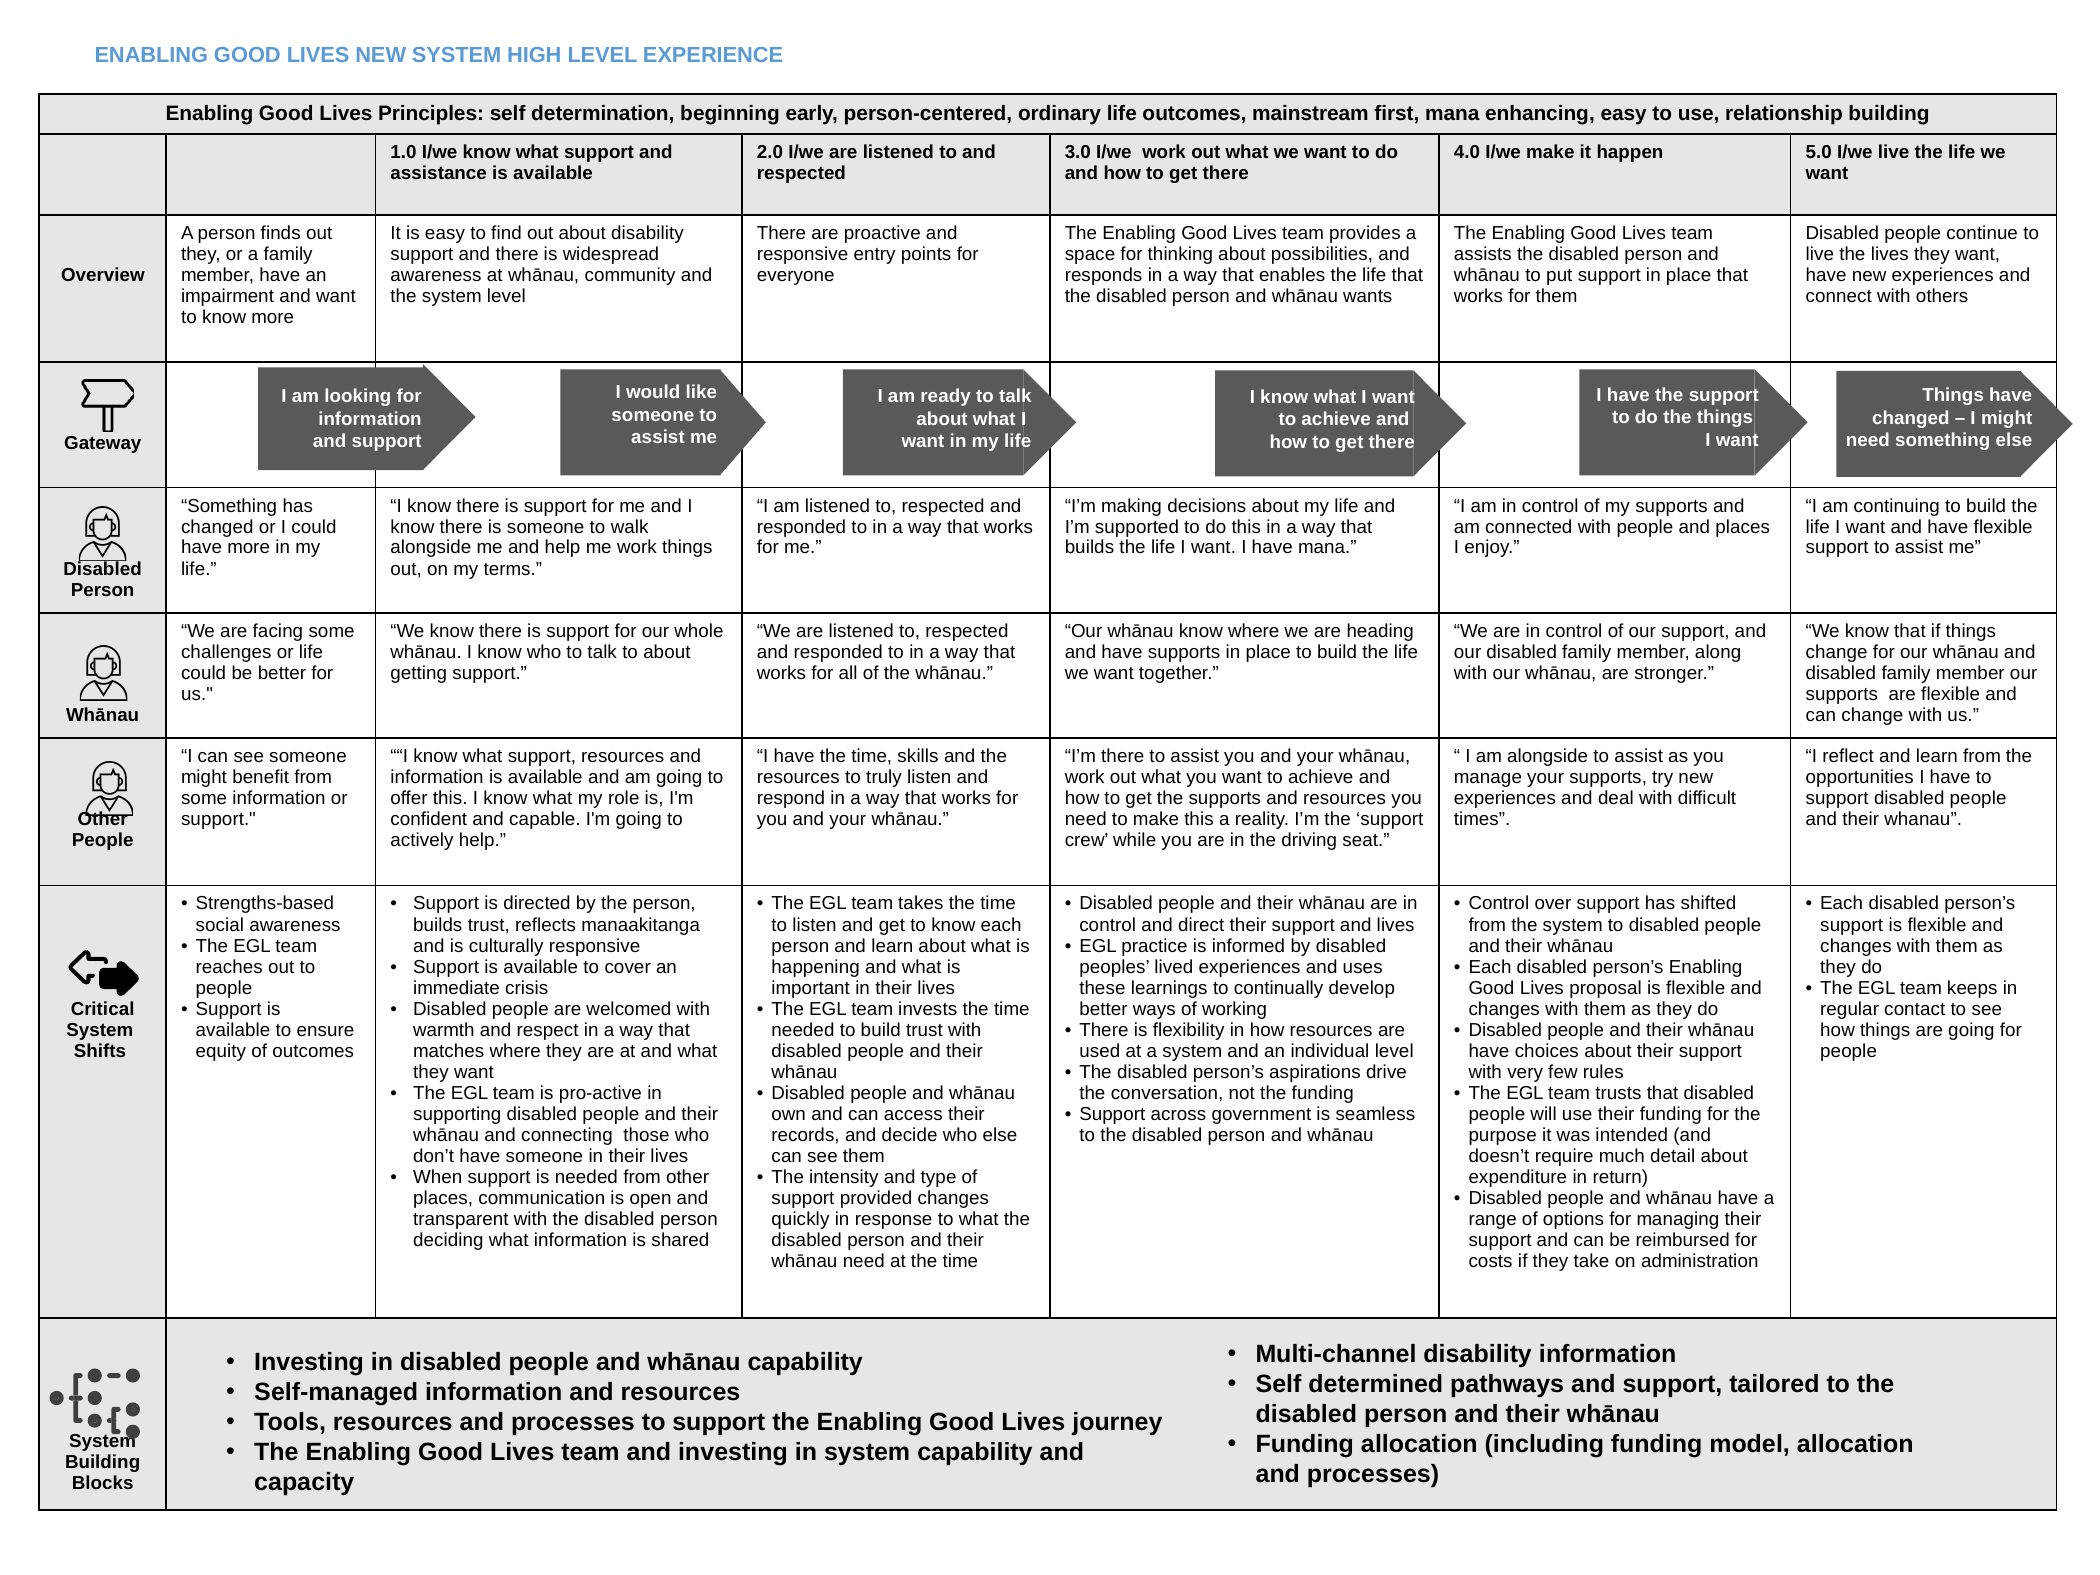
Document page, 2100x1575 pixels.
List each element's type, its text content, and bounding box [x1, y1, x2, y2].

picture [79, 645, 128, 701]
text_box [1412, 385, 1468, 479]
table_cell “I am continuing to build the life I want and have flexible support to assist me” [1791, 488, 2056, 612]
table_cell Disabled people and their whānau are in control and direct their support and lives EGL practice is informed by disabled peoples’ lived experiences and uses these learnings to continually develop better ways of working There is flexibility in how resources are used at a system and an individual level The disabled person’s aspirations drive the conversation, not the funding Support across government is seamless to the disabled person and whānau [1051, 886, 1438, 1317]
text_box [257, 459, 425, 471]
table_cell [1791, 424, 2056, 487]
text_box [1022, 459, 1042, 478]
table_cell Control over support has shifted from the system to disabled people and their whānau Each disabled person’s Enabling Good Lives proposal is flexible and changes with them as they do Disabled people and their whānau have choices about their support with very few rules The EGL team trusts that disabled people will use their funding for the purpose it was intended (and doesn’t require much detail about expenditure in return) Disabled people and whānau have a range of options for managing their support and can be reimbursed for costs if they take on administration [1440, 886, 1790, 1317]
text_box [257, 366, 425, 376]
table_cell Critical System Shifts [40, 886, 165, 1317]
table_cell [1791, 363, 2056, 421]
table_cell There are proactive and responsive entry points for everyone [743, 216, 1049, 361]
text_box [559, 455, 721, 476]
table_cell The Enabling Good Lives team provides a space for thinking about possibilities, and responds in a way that enables the life that the disabled person and whānau wants [1051, 216, 1438, 361]
text_box I am looking for information and support [213, 376, 437, 459]
table_cell “ I am alongside to assist as you manage your supports, try new experiences and deal with difficult times”. [1440, 739, 1790, 885]
text_box [1654, 261, 1685, 331]
table_cell “Something has changed or I could have more in my life.” [167, 488, 375, 612]
text_box [1578, 458, 1756, 476]
table_cell Disabled Person [40, 488, 165, 612]
table_cell “I have the time, skills and the resources to truly listen and respond in a way that works for you and your whānau.” [743, 739, 1049, 885]
text_box I would like someone to assist me [555, 372, 732, 455]
table_cell “I am in control of my supports and am connected with people and places I enjoy.” [1440, 488, 1790, 612]
table_cell System Building Blocks [40, 1319, 165, 1509]
table_cell Support is directed by the person, builds trust, reflects manaakitanga and is culturally responsive Support is available to cover an immediate crisis Disabled people are welcomed with warmth and respect in a way that matches where they are at and what they want The EGL team is pro-active in supporting disabled people and their whānau and connecting those who don’t have someone in their lives When support is needed from other places, communication is open and transparent with the disabled person deciding what information is shared [376, 886, 741, 1317]
table_cell 3.0 I/we work out what we want to do and how to get there [1051, 135, 1438, 214]
table_cell Overview [40, 216, 165, 361]
table_cell [40, 135, 165, 214]
text_box [2047, 396, 2075, 452]
table_cell “We are in control of our support, and our disabled family member, along with our whānau, are stronger.” [1440, 614, 1790, 737]
table_cell 4.0 I/we make it happen [1440, 135, 1790, 214]
table_cell 1.0 I/we know what support and assistance is available [376, 135, 741, 214]
table_cell Other People [40, 739, 165, 885]
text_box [68, 949, 140, 996]
text_box [1214, 369, 1414, 477]
text_box [1578, 368, 1756, 374]
table_cell Whānau [40, 614, 165, 737]
text_box [1753, 387, 1809, 478]
text_box I know what I want to achieve and how to get there [1217, 377, 1430, 460]
text_box Investing in disabled people and whānau capability Self-managed information and resources Tools, resources and processes to support the Enabling Good Lives journey The Enabling Good Lives team and investing in system capability and capacity [209, 1338, 1185, 1503]
table_cell Disabled people continue to live the lives they want, have new experiences and connect with others [1791, 216, 2056, 361]
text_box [49, 1368, 140, 1439]
table_cell “We are listened to, respected and responded to in a way that works for all of the whānau.” [743, 614, 1049, 737]
table_cell A person finds out they, or a family member, have an impairment and want to know more [167, 216, 375, 361]
table_cell 2.0 I/we are listened to and respected [743, 135, 1049, 214]
text_box [421, 361, 478, 458]
text_box I have the support to do the things I want [1573, 374, 1774, 458]
text_box [2022, 458, 2041, 477]
text_box [1835, 370, 2022, 375]
table_cell It is easy to find out about disability support and there is widespread awareness at whānau, community and the system level [376, 216, 741, 361]
text_box [1047, 391, 1078, 454]
table_cell “Our whānau know where we are heading and have supports in place to build the life we want together.” [1051, 614, 1438, 737]
table_cell The Enabling Good Lives team assists the disabled person and whānau to put support in place that works for them [1440, 216, 1790, 361]
table_cell “We are facing some challenges or life could be better for us." [167, 614, 375, 737]
table_cell “We know there is support for our whole whānau. I know who to talk to about getting support.” [376, 614, 741, 737]
picture [85, 761, 133, 816]
picture [81, 379, 134, 432]
text_box Things have changed – I might need something else [1809, 375, 2047, 458]
text_box [1412, 367, 1422, 377]
text_box [718, 381, 768, 479]
table_cell ““I know what support, resources and information is available and am going to offer this. I know what my role is, I'm confident and capable. I'm going to actively help.” [376, 739, 741, 885]
table_header Enabling Good Lives Principles: self determination, beginning early, person-centered, ordinary life outcomes, mainstream first, mana enhancing, easy to use, relationship building [40, 95, 2056, 133]
text_box I am ready to talk about what I want in my life [836, 376, 1047, 459]
table_cell Each disabled person’s support is flexible and changes with them as they do The EGL team keeps in regular contact to see how things are going for people [1791, 886, 2056, 1317]
picture [78, 506, 127, 561]
table_cell “We know that if things change for our whānau and disabled family member our supports are flexible and can change with us.” [1791, 614, 2056, 737]
table_cell “I reflect and learn from the opportunities I have to support disabled people and their whanau”. [1791, 739, 2056, 885]
table_cell “I’m there to assist you and your whānau, work out what you want to achieve and how to get the supports and resources you need to make this a reality. I’m the ‘support crew’ while you are in the driving seat.” [1051, 739, 1438, 885]
text_box Multi-channel disability information Self determined pathways and support, tailored to the disabled person and their whānau Funding allocation (including funding model, allocation and processes) [1007, 1330, 2035, 1495]
table_cell [167, 135, 375, 214]
table_cell “I know there is support for me and I know there is someone to walk alongside me and help me work things out, on my terms.” [376, 488, 741, 612]
table_cell [743, 363, 1049, 487]
table_cell “I am listened to, respected and responded to in a way that works for me.” [743, 488, 1049, 612]
table_cell [167, 1319, 2056, 1509]
text_box [559, 368, 721, 372]
table_cell [1051, 363, 1438, 487]
table_cell The EGL team takes the time to listen and get to know each person and learn about what is happening and what is important in their lives The EGL team invests the time needed to build trust with disabled people and their whānau Disabled people and whānau own and can access their records, and decide who else can see them The intensity and type of support provided changes quickly in response to what the disabled person and their whānau need at the time [743, 886, 1049, 1317]
text_box [1022, 366, 1032, 376]
table_cell “I can see someone might benefit from some information or support." [167, 739, 375, 885]
table_cell 5.0 I/we live the life we want [1791, 135, 2056, 214]
text_box [842, 459, 1024, 476]
table_cell [1440, 363, 1790, 487]
table_cell “I’m making decisions about my life and I’m supported to do this in a way that builds the life I want. I have mana.” [1051, 488, 1438, 612]
text_box [1835, 458, 2022, 478]
text_box [842, 368, 1024, 376]
table_cell [376, 363, 741, 487]
text_box ENABLING GOOD LIVES NEW SYSTEM HIGH LEVEL EXPERIENCE [79, 33, 1166, 75]
table_cell Strengths-based social awareness The EGL team reaches out to people Support is available to ensure equity of outcomes [167, 886, 375, 1317]
table_cell [167, 363, 375, 487]
text_box [425, 459, 436, 470]
table_cell Gateway [40, 363, 165, 487]
